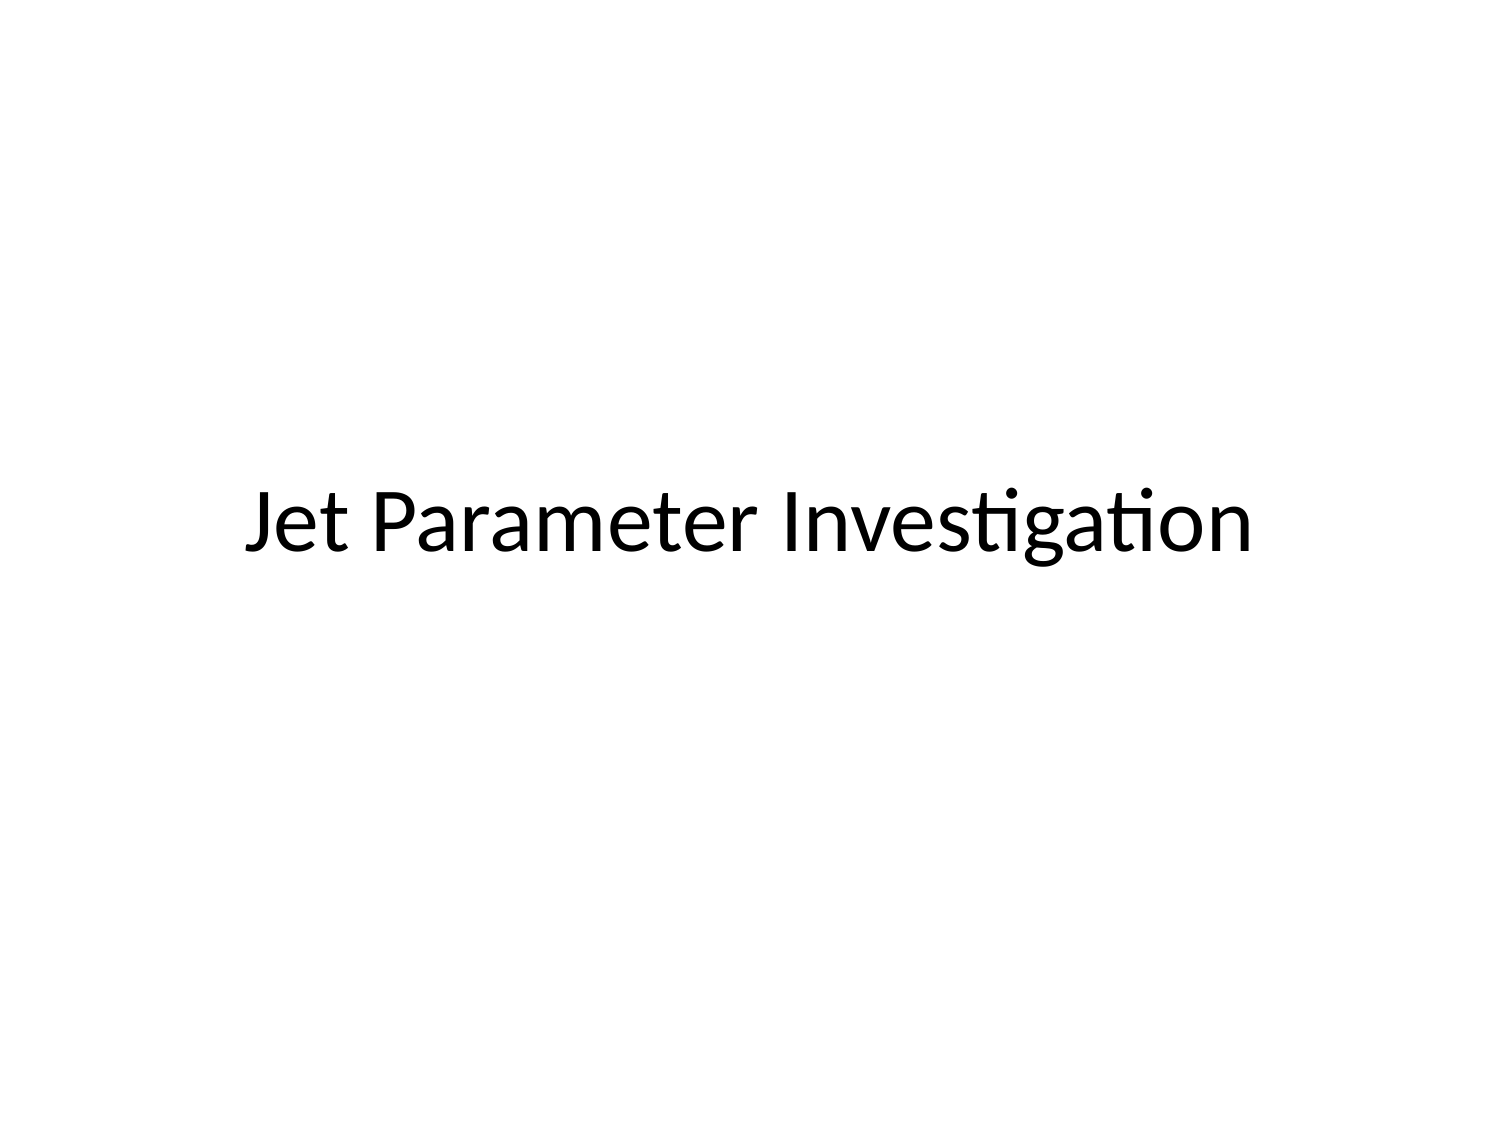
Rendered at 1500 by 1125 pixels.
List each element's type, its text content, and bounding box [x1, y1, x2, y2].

text_box Jet Parameter Investigation [0, 452, 1500, 577]
